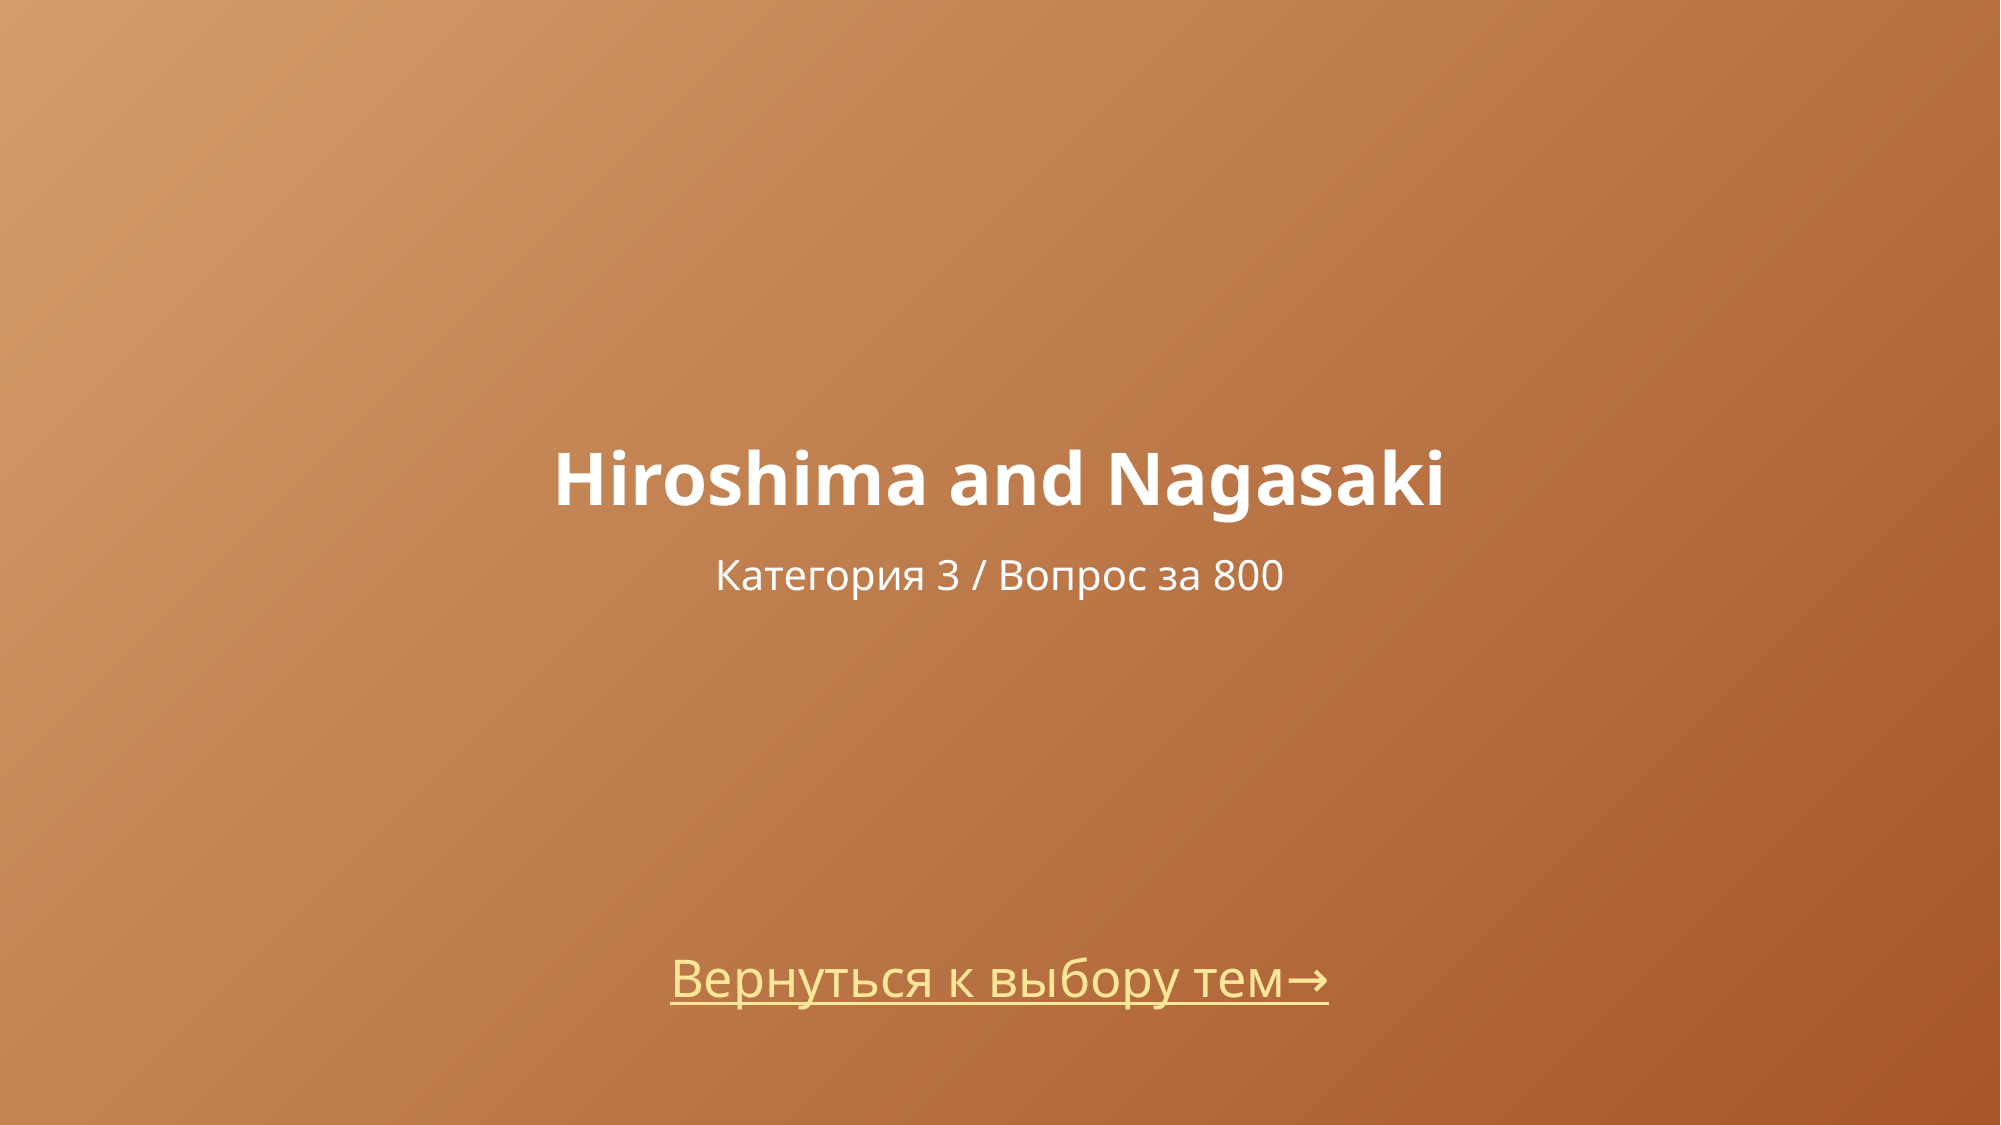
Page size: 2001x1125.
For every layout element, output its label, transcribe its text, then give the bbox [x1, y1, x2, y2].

title Hiroshima and Nagasaki Категория 3 / Вопрос за 800 [117, 396, 1883, 646]
text_box Вернуться к выбору тем→ [655, 938, 1345, 1016]
